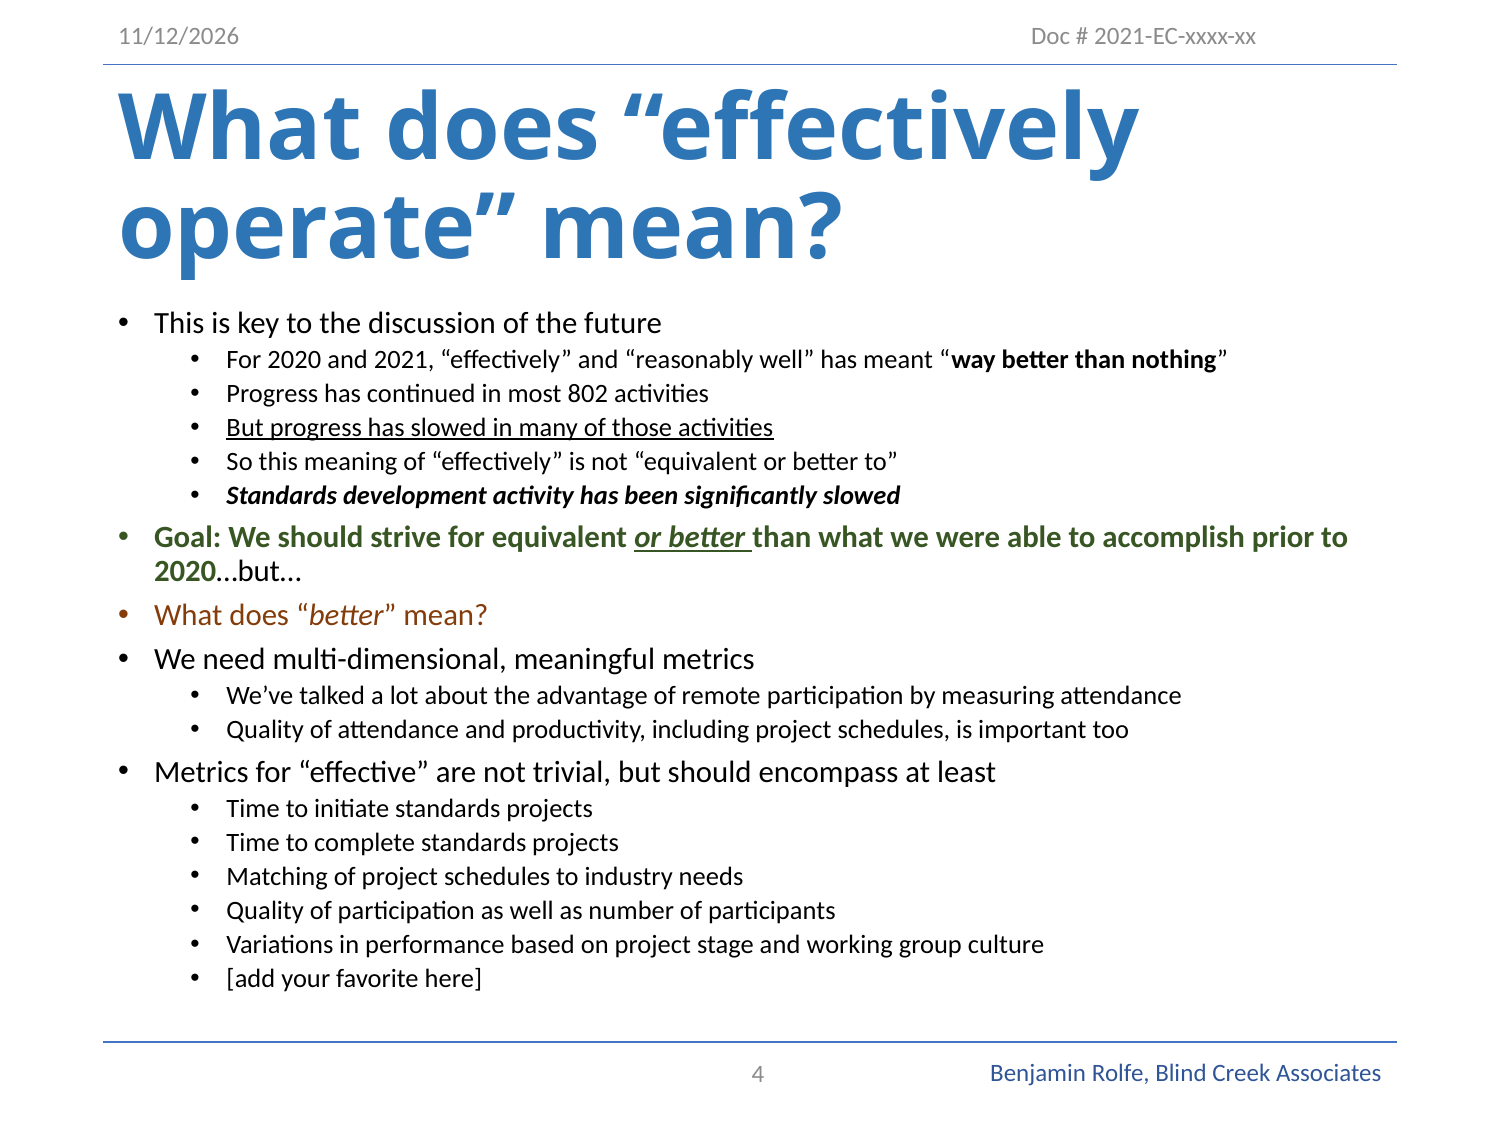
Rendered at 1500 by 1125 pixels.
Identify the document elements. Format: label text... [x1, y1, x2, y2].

footer Doc # 2021-EC-xxxx-xx [890, 4, 1397, 65]
list This is key to the discussion of the future For 2020 and 2021, “effectively” and “reasonably well” has meant “way better than nothing” Progress has continued in most 802 activities But progress has slowed in many of those activities So this meaning of “effectively” is not “equivalent or better to” Standards development activity has been significantly slowed Goal: We should strive for equivalent or better than what we were able to accomplish prior to 2020…but… What does “better” mean? We need multi-dimensional, meaningful metrics We’ve talked a lot about the advantage of remote participation by measuring attendance Quality of attendance and productivity, including project schedules, is important too Metrics for “effective” are not trivial, but should encompass at least Time to initiate standards projects Time to complete standards projects Matching of project schedules to industry needs Quality of participation as well as number of participants Variations in performance based on project stage and working group culture [add your favorite here] [103, 299, 1397, 1014]
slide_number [103, 4, 441, 65]
slide_number 4 [589, 1042, 927, 1103]
title What does “effectively operate” mean? [103, 70, 1397, 289]
